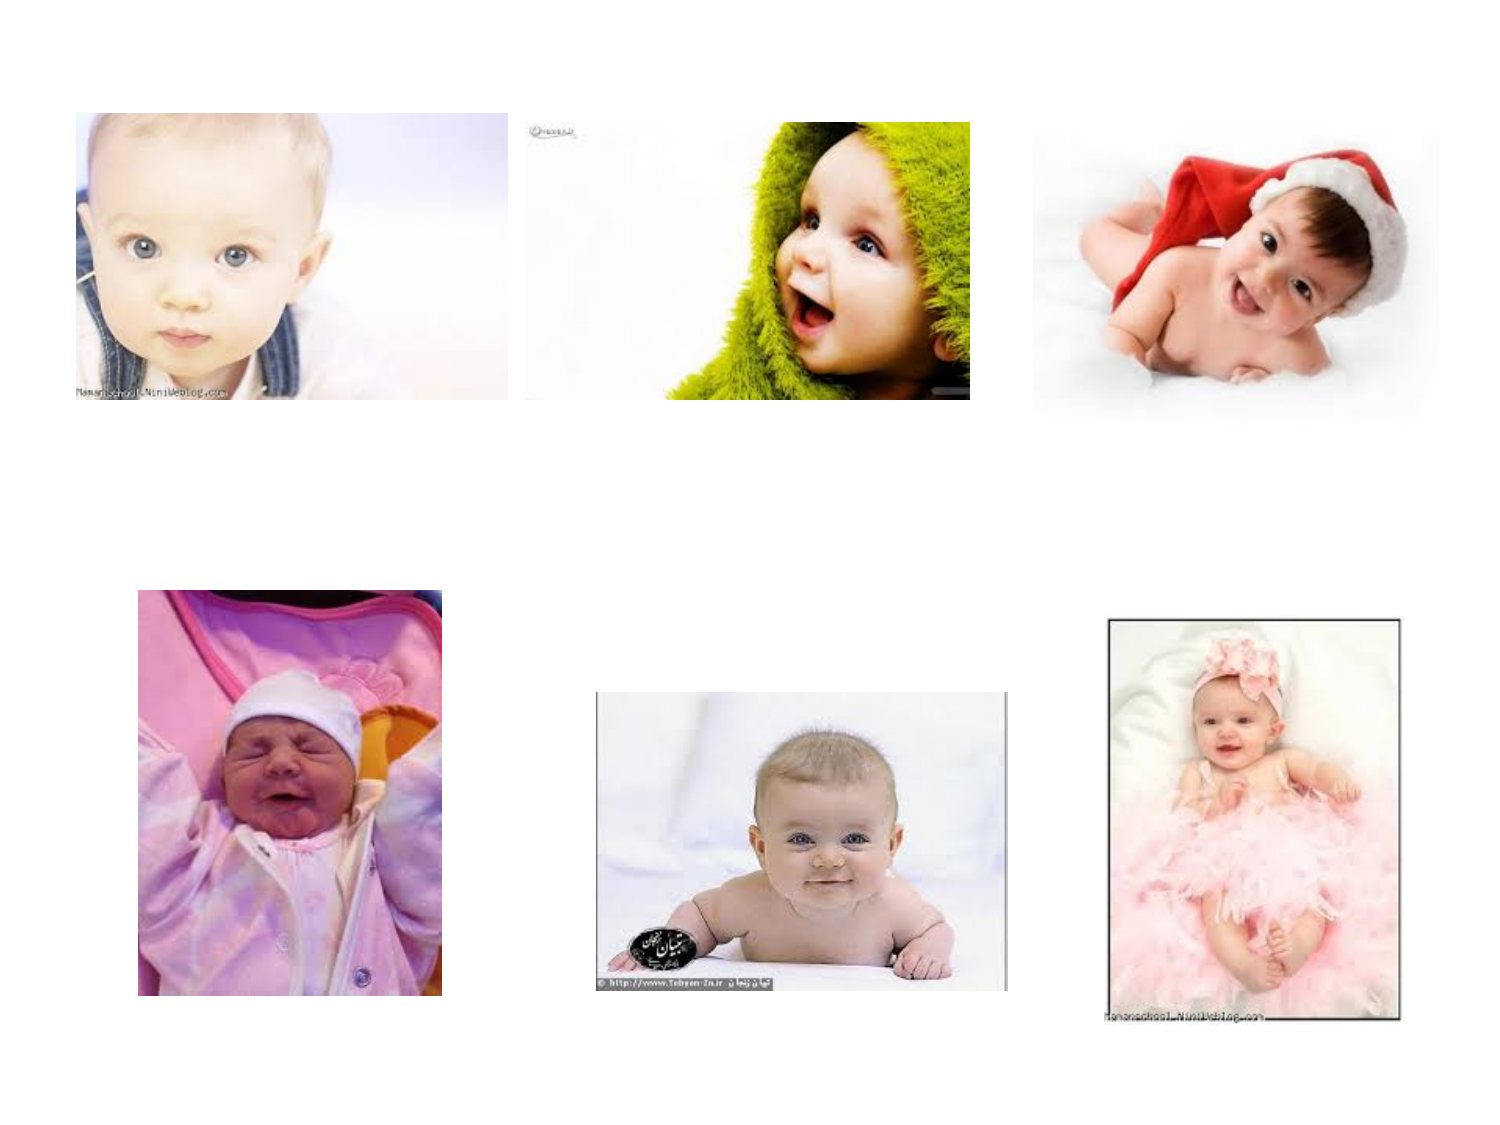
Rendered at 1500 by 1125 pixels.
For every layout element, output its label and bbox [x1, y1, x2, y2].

picture [1033, 122, 1439, 427]
picture [1104, 615, 1405, 1026]
picture [596, 692, 1008, 992]
picture [525, 122, 970, 400]
picture [137, 590, 442, 996]
picture [76, 113, 509, 400]
